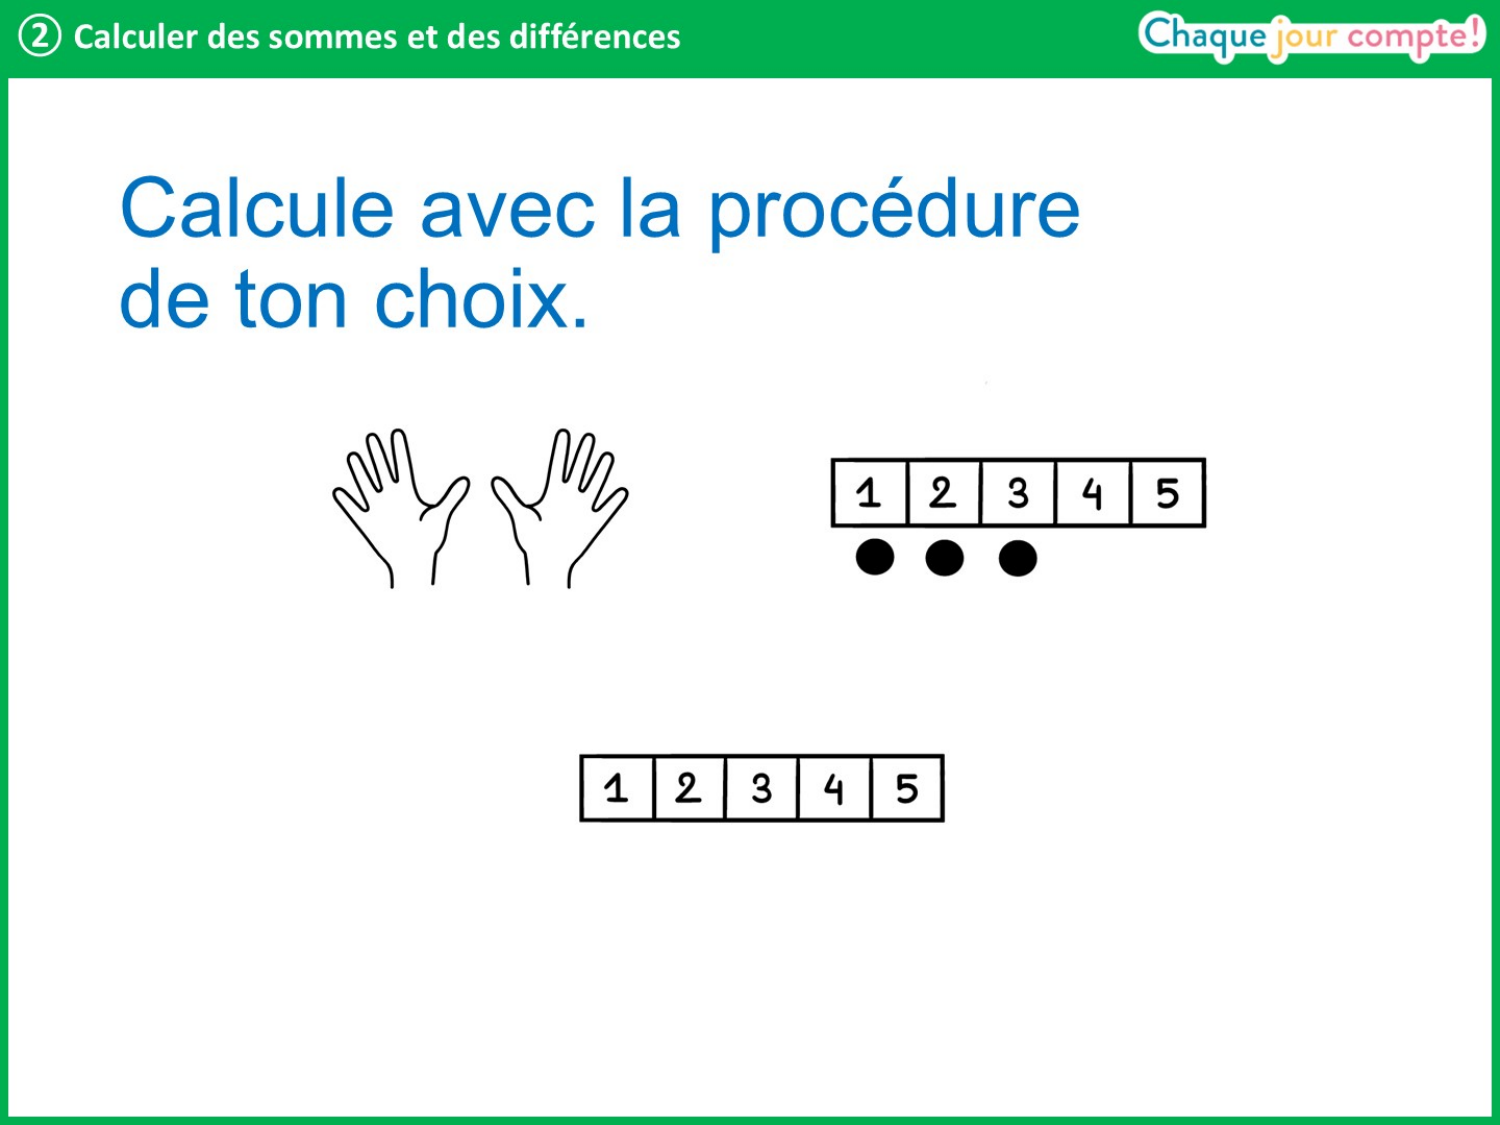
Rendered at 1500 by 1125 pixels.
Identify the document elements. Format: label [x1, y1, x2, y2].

list [0, 0, 1500, 1125]
